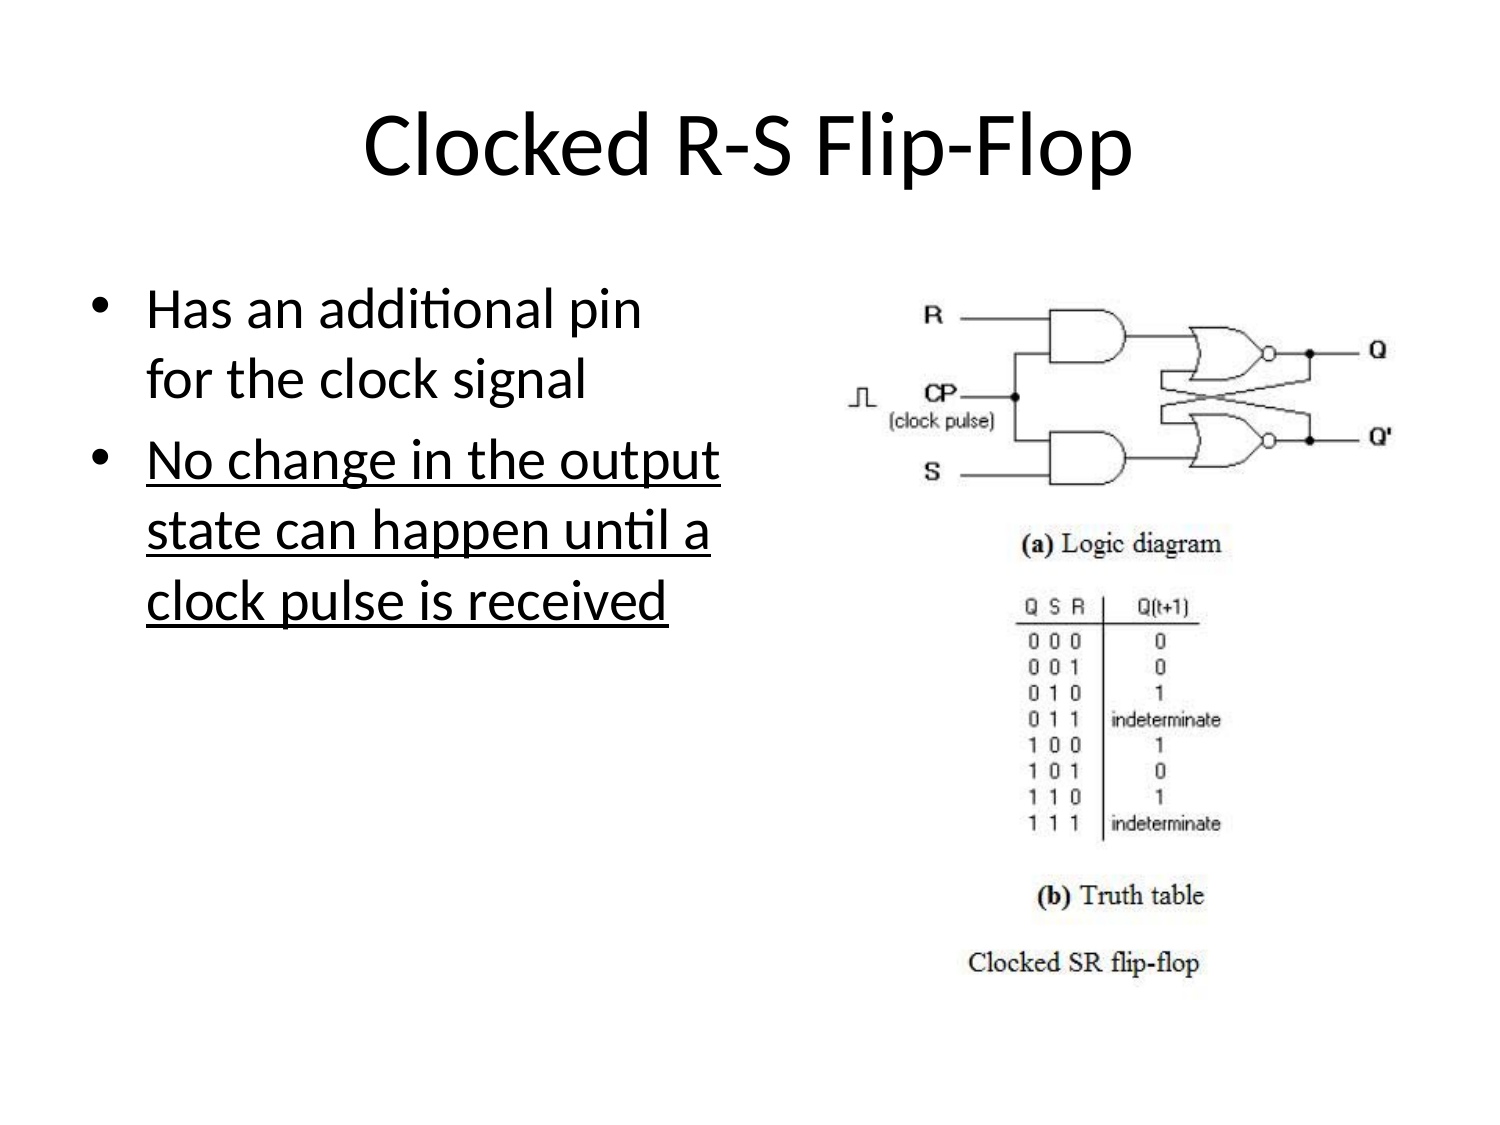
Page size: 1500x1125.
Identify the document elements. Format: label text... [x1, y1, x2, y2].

title Clocked R-S Flip-Flop [75, 45, 1425, 233]
list Has an additional pin for the clock signal No change in the output state can happen until a clock pulse is received [75, 262, 738, 1005]
list [762, 262, 1425, 1005]
picture [807, 273, 1427, 1014]
